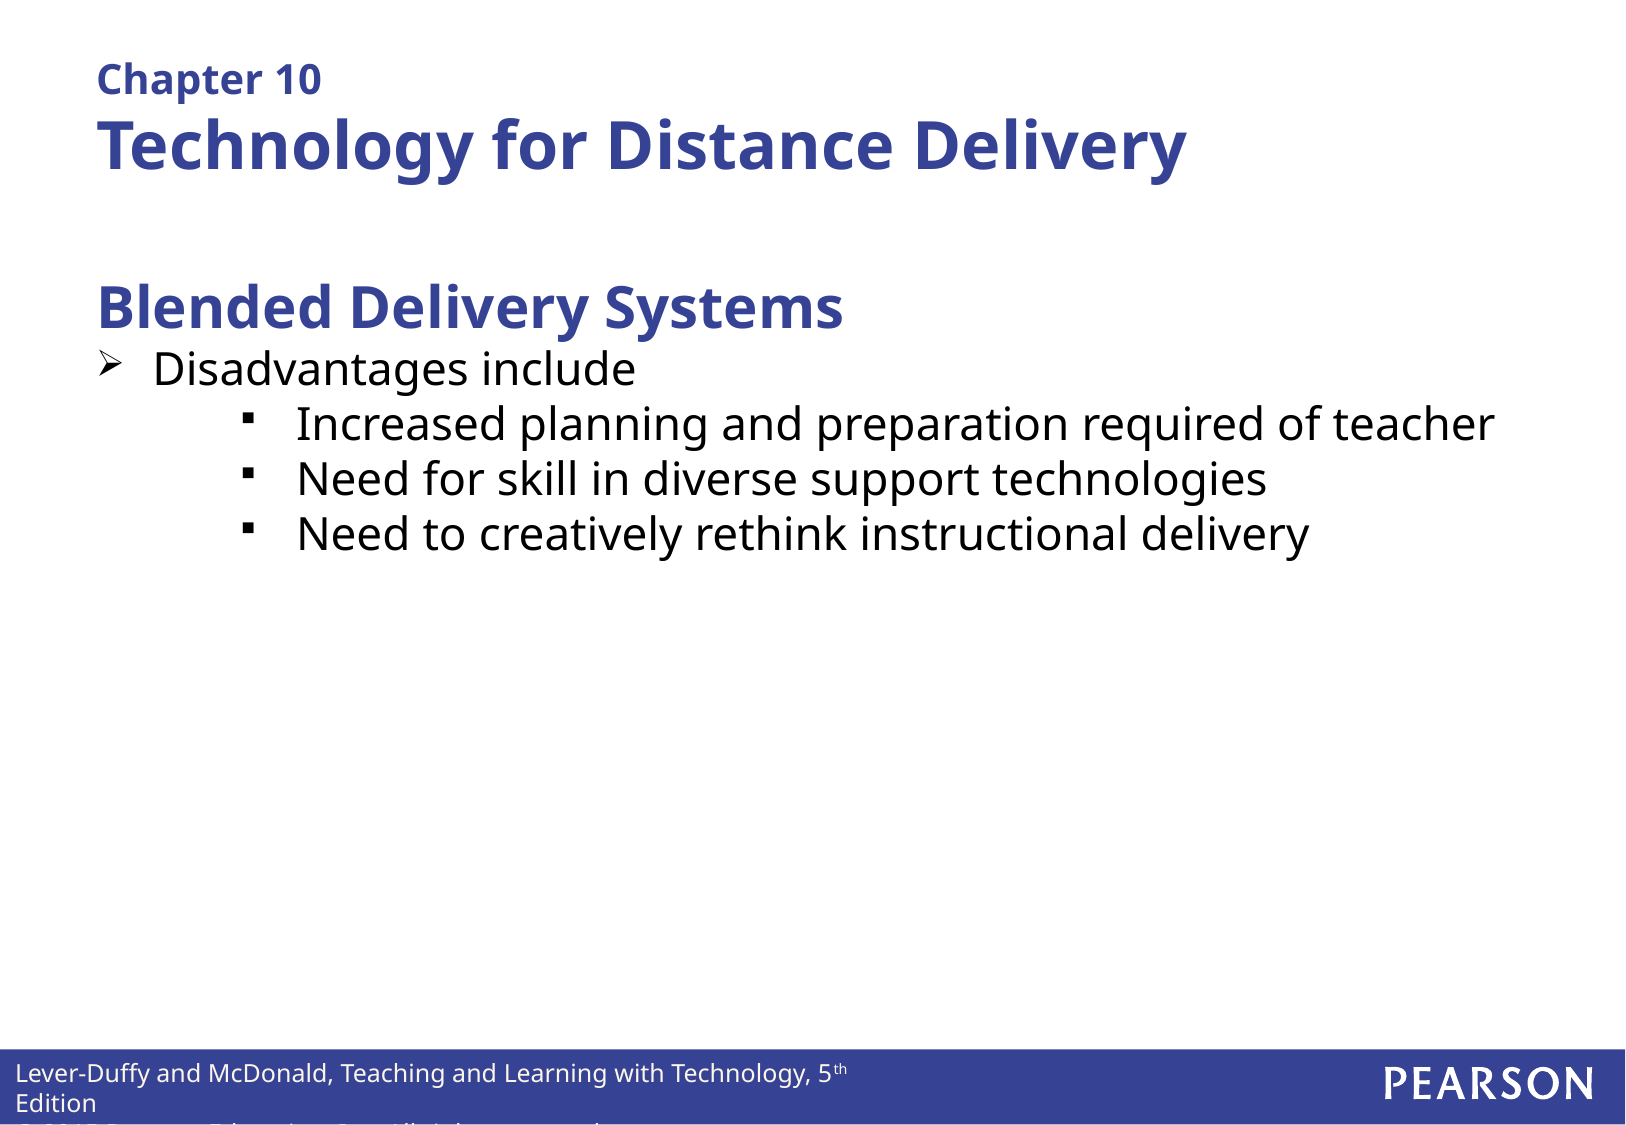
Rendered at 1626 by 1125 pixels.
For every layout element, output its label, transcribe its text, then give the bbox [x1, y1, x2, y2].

list Blended Delivery Systems Disadvantages include Increased planning and preparation required of teacher Need for skill in diverse support technologies Need to creatively rethink instructional delivery [81, 262, 1544, 1005]
title Chapter 10 Technology for Distance Delivery [81, 45, 1544, 233]
